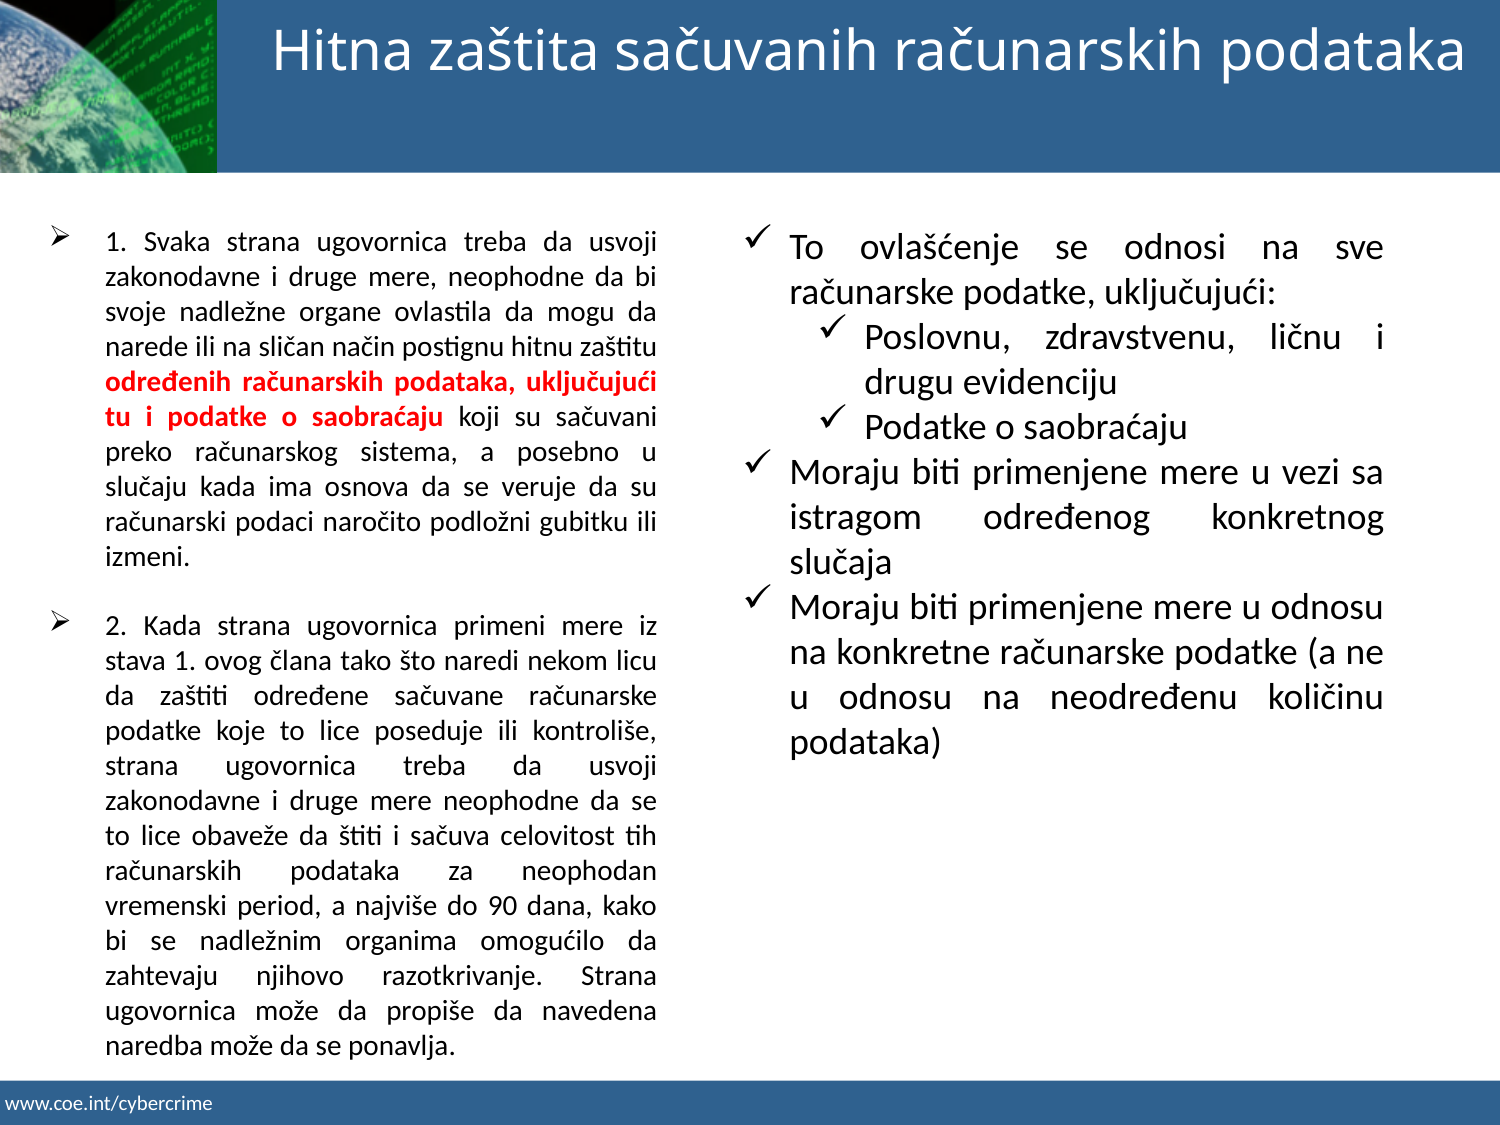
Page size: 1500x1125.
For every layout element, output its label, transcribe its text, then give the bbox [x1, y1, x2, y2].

picture [0, 0, 217, 173]
text_box Hitna zaštita sačuvanih računarskih podataka [230, 7, 1483, 157]
text_box 1. Svaka strana ugovornica treba da usvoji zakonodavne i druge mere, neophodne da bi svoje nadležne organe ovlastila da mogu da narede ili na sličan način postignu hitnu zaštitu određenih računarskih podataka, uključujući tu i podatke o saobraćaju koji su sačuvani preko računarskog sistema, a posebno u slučaju kada ima osnova da se veruje da su računarski podaci naročito podložni gubitku ili izmeni. 2. Kada strana ugovornica primeni mere iz stava 1. ovog člana tako što naredi nekom licu da zaštiti određene sačuvane računarske podatke koje to lice poseduje ili kontroliše, strana ugovornica treba da usvoji zakonodavne i druge mere neophodne da se to lice obaveže da štiti i sačuva celovitost tih računarskih podataka za neophodan vremenski period, a najviše do 90 dana, kako bi se nadležnim organima omogućilo da zahtevaju njihovo razotkrivanje. Strana ugovornica može da propiše da navedena naredba može da se ponavlja. [34, 214, 673, 1069]
text_box To ovlašćenje se odnosi na sve računarske podatke, uključujući: Poslovnu, zdravstvenu, ličnu i drugu evidenciju Podatke o saobraćaju Moraju biti primenjene mere u vezi sa istragom određenog konkretnog slučaja Moraju biti primenjene mere u odnosu na konkretne računarske podatke (a ne u odnosu na neodređenu količinu podataka) [727, 214, 1400, 770]
